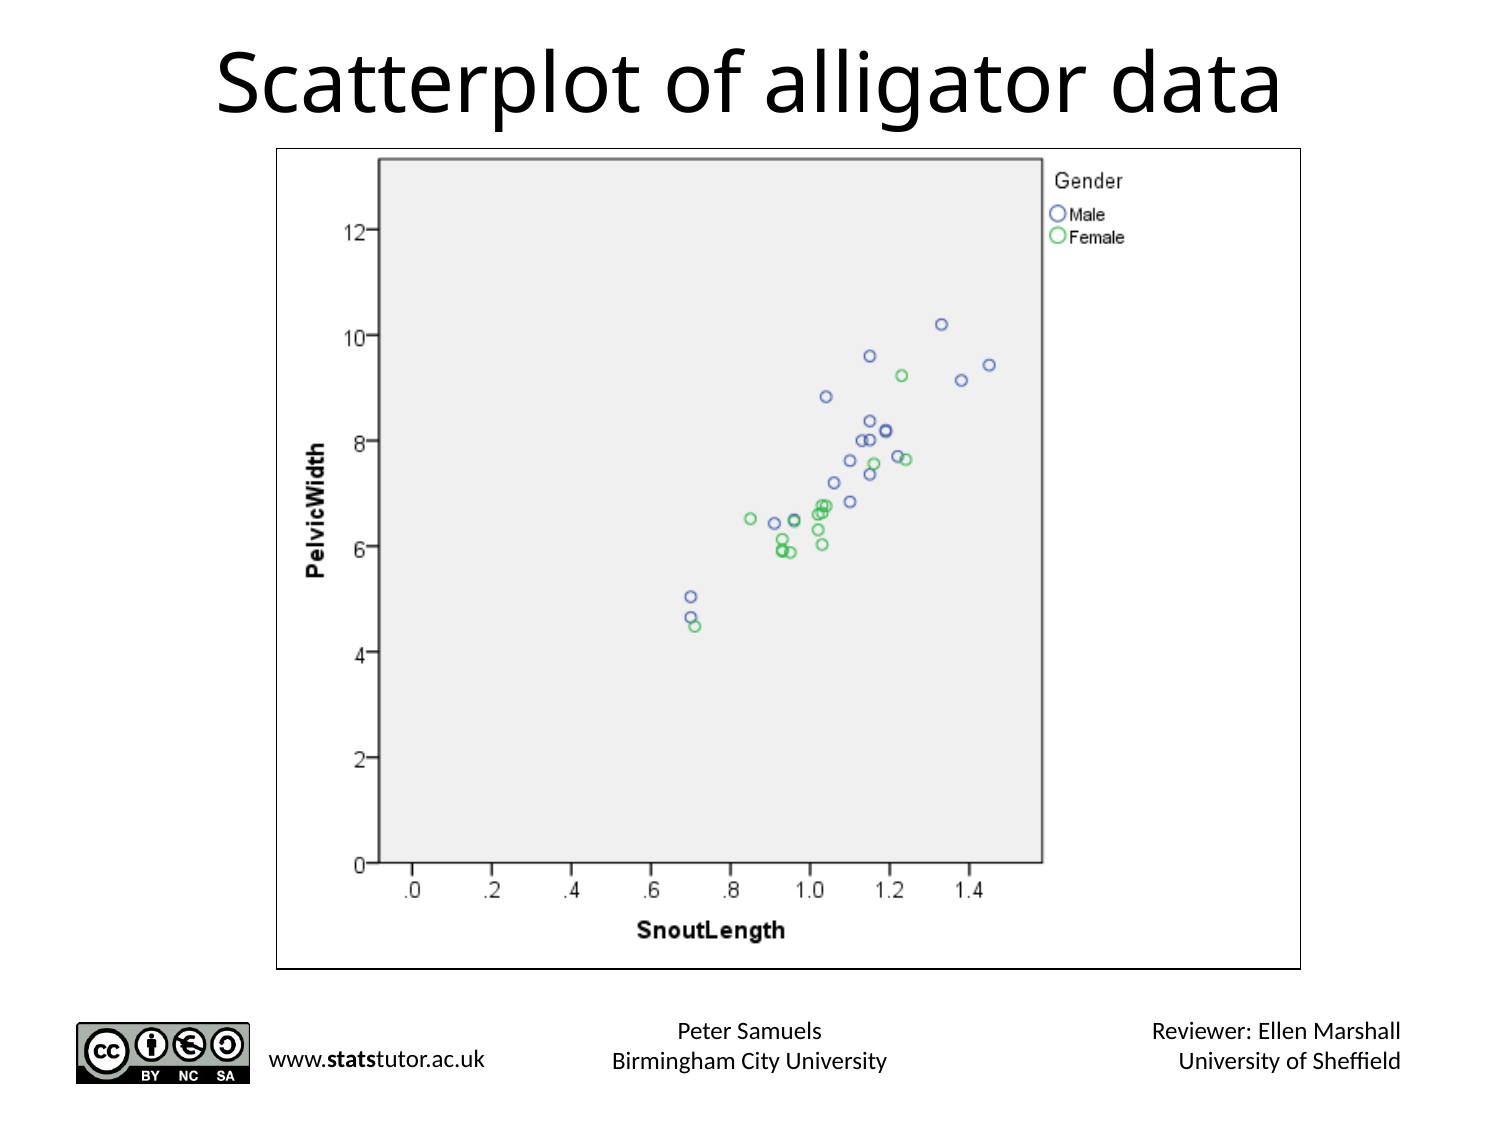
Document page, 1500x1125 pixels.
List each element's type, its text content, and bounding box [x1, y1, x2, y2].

text_box Reviewer: Ellen Marshall University of Sheffield [1038, 1007, 1417, 1083]
picture [277, 148, 1300, 969]
title Scatterplot of alligator data [75, 33, 1425, 126]
text_box Peter Samuels Birmingham City University [549, 1007, 951, 1083]
picture [76, 1022, 251, 1084]
text_box www.statstutor.ac.uk [254, 1035, 573, 1080]
